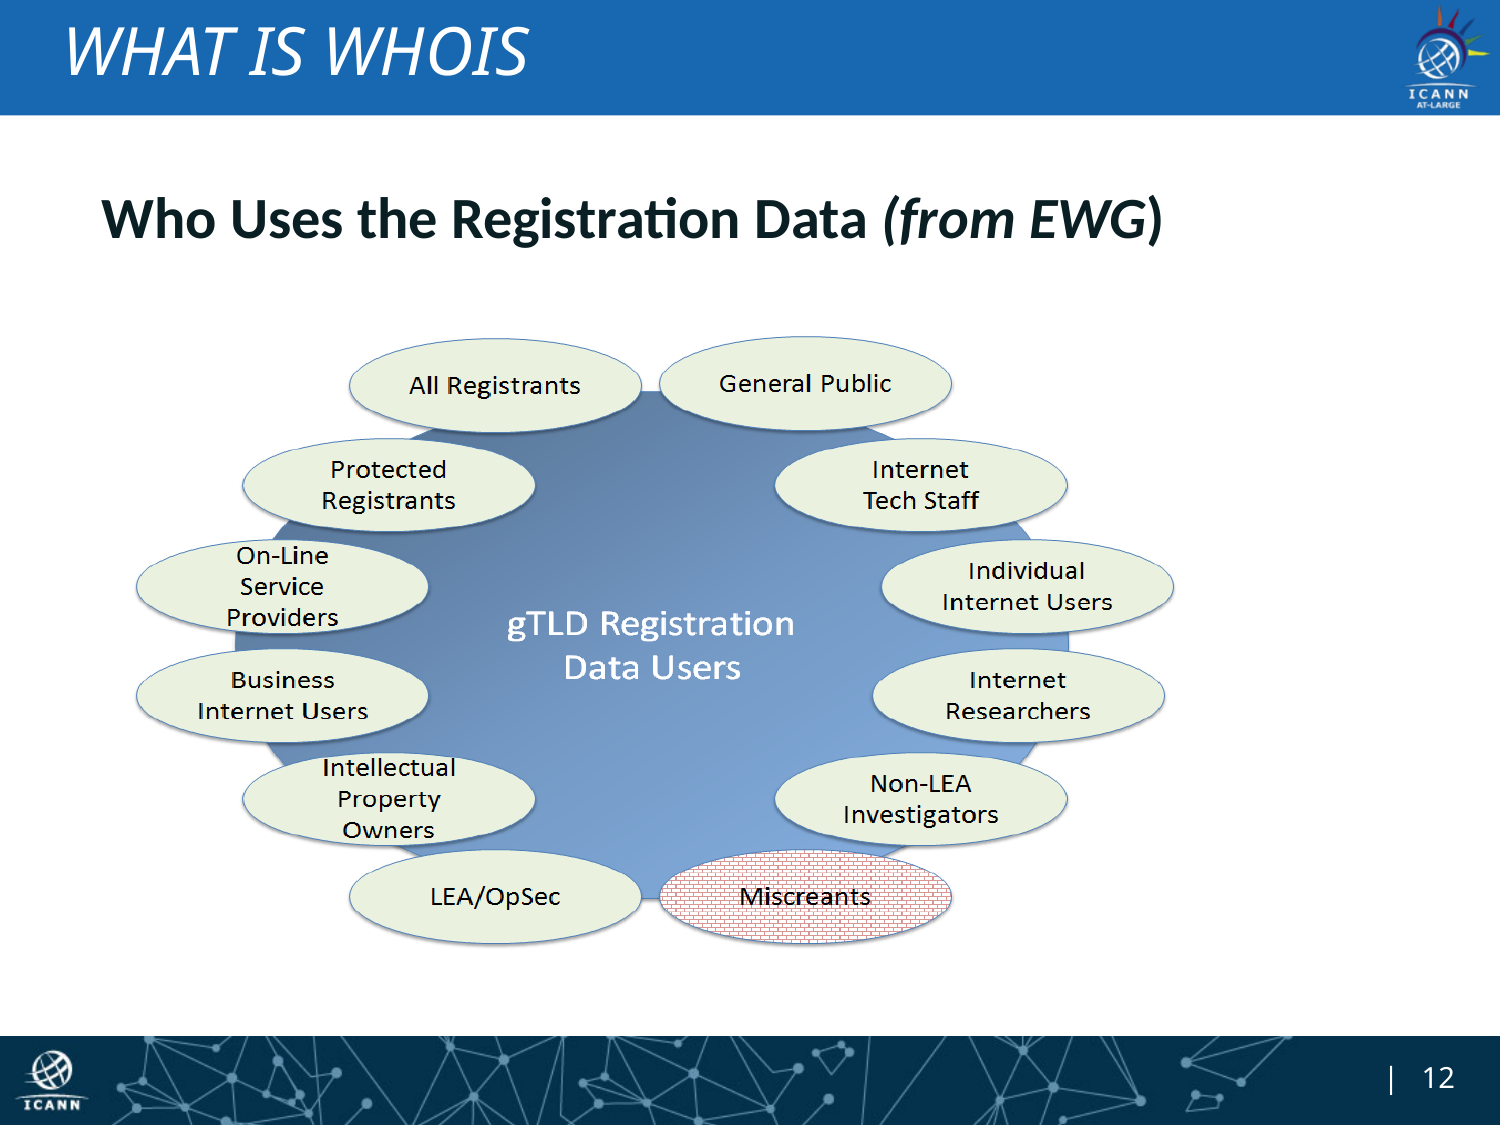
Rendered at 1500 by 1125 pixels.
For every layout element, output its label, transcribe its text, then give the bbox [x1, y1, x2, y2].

title WHAT IS WHOIS [1493, 0, 1500, 116]
picture [0, 1036, 1500, 1125]
picture [1389, 0, 1493, 112]
title WHAT IS WHOIS [0, 0, 1388, 116]
text_box Who Uses the Registration Data (from EWG) [86, 172, 1417, 365]
picture [130, 333, 1180, 950]
